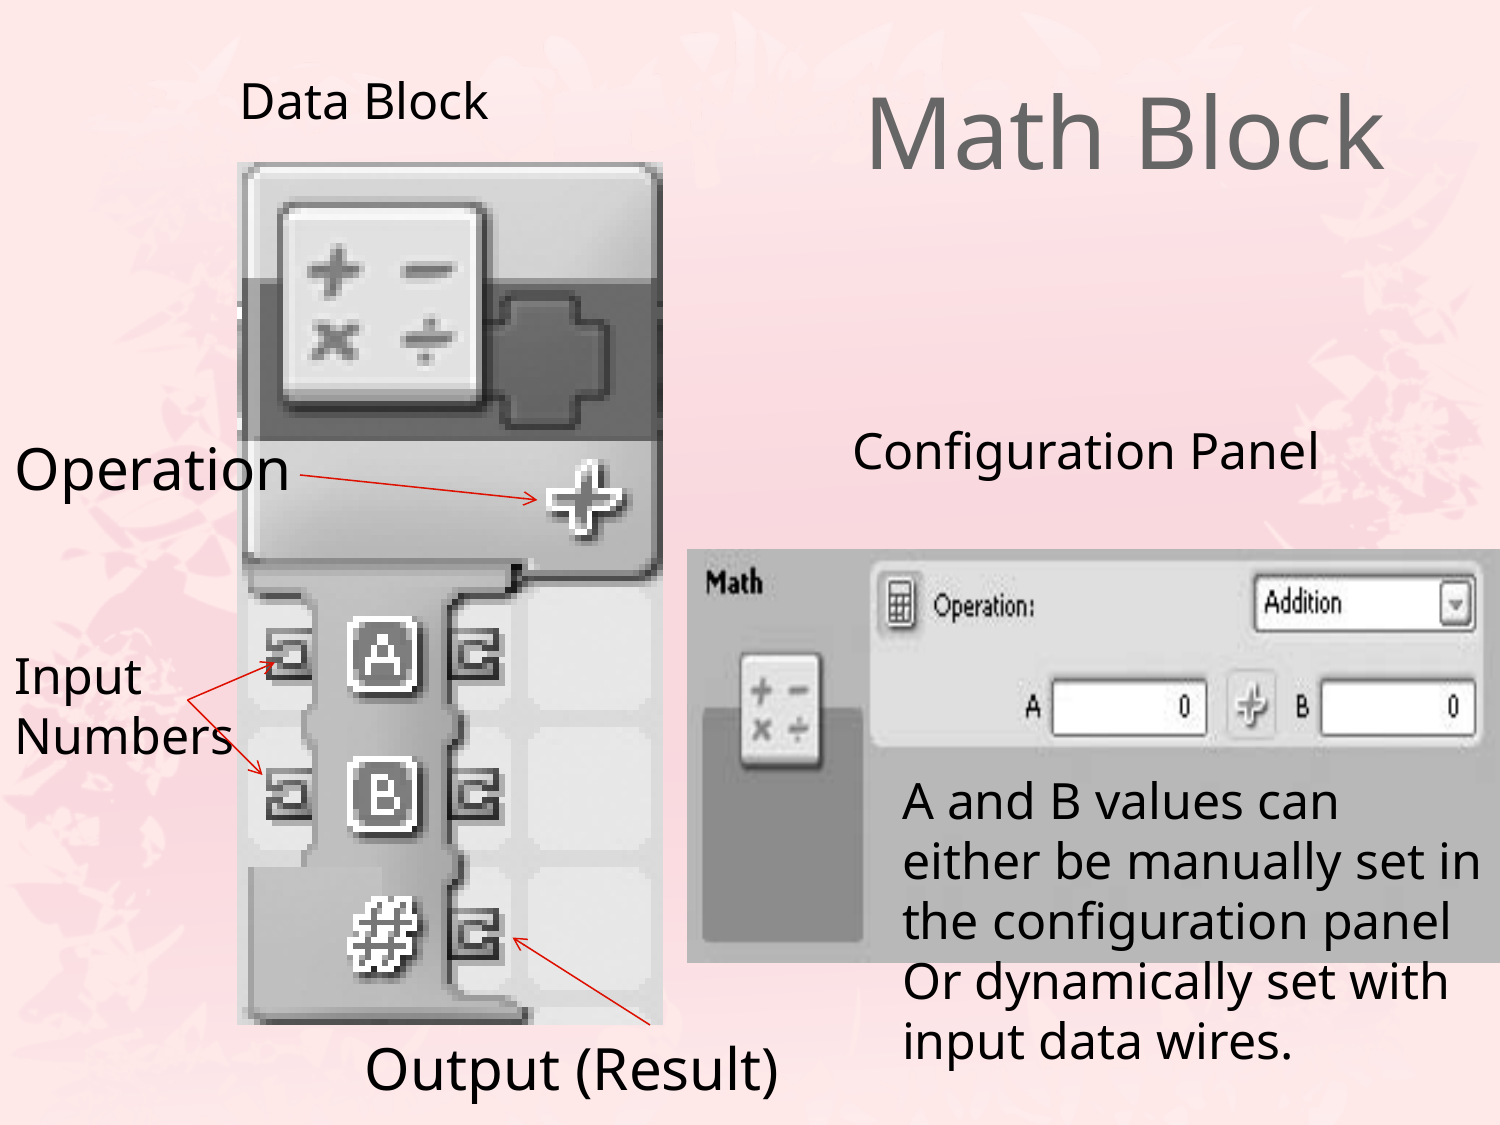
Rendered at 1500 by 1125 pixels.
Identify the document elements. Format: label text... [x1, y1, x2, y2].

text_box Math Block [449, 0, 1500, 259]
picture [0, 0, 1500, 1125]
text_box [512, 937, 651, 1026]
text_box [299, 474, 538, 501]
text_box Configuration Panel [837, 412, 1400, 488]
text_box Output (Result) [350, 1025, 850, 1110]
text_box Data Block [225, 62, 788, 138]
text_box Operation [0, 425, 237, 510]
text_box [187, 662, 276, 701]
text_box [187, 699, 263, 776]
text_box Input Numbers [0, 637, 237, 773]
text_box A and B values can either be manually set in the configuration panel Or dynamically set with input data wires. [887, 963, 1500, 1125]
